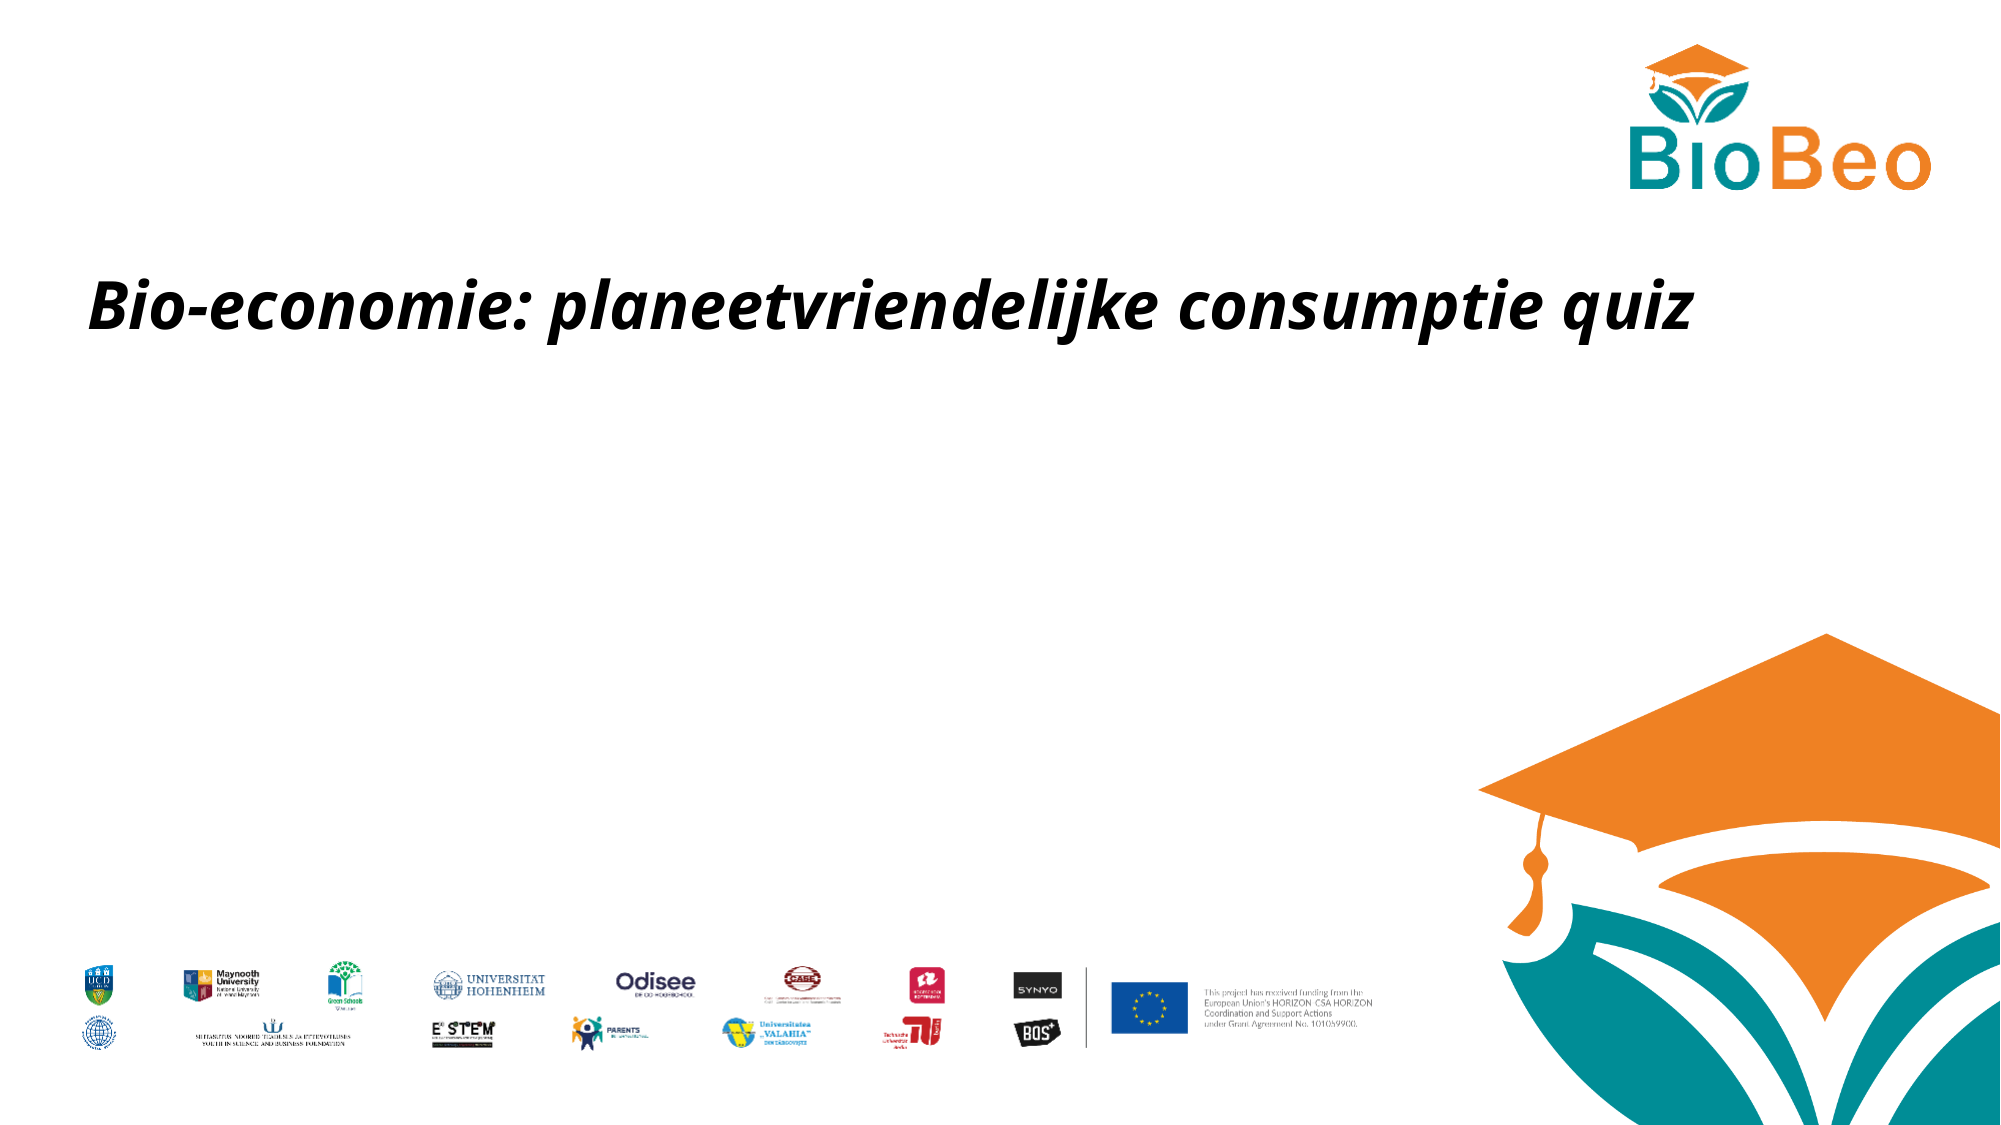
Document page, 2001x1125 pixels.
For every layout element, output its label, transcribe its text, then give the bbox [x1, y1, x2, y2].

picture [59, 951, 1394, 1063]
title Bio-economie: planeetvriendelijke consumptie quiz [72, 213, 1933, 402]
picture [1628, 42, 1933, 192]
picture [1433, 562, 2000, 1125]
